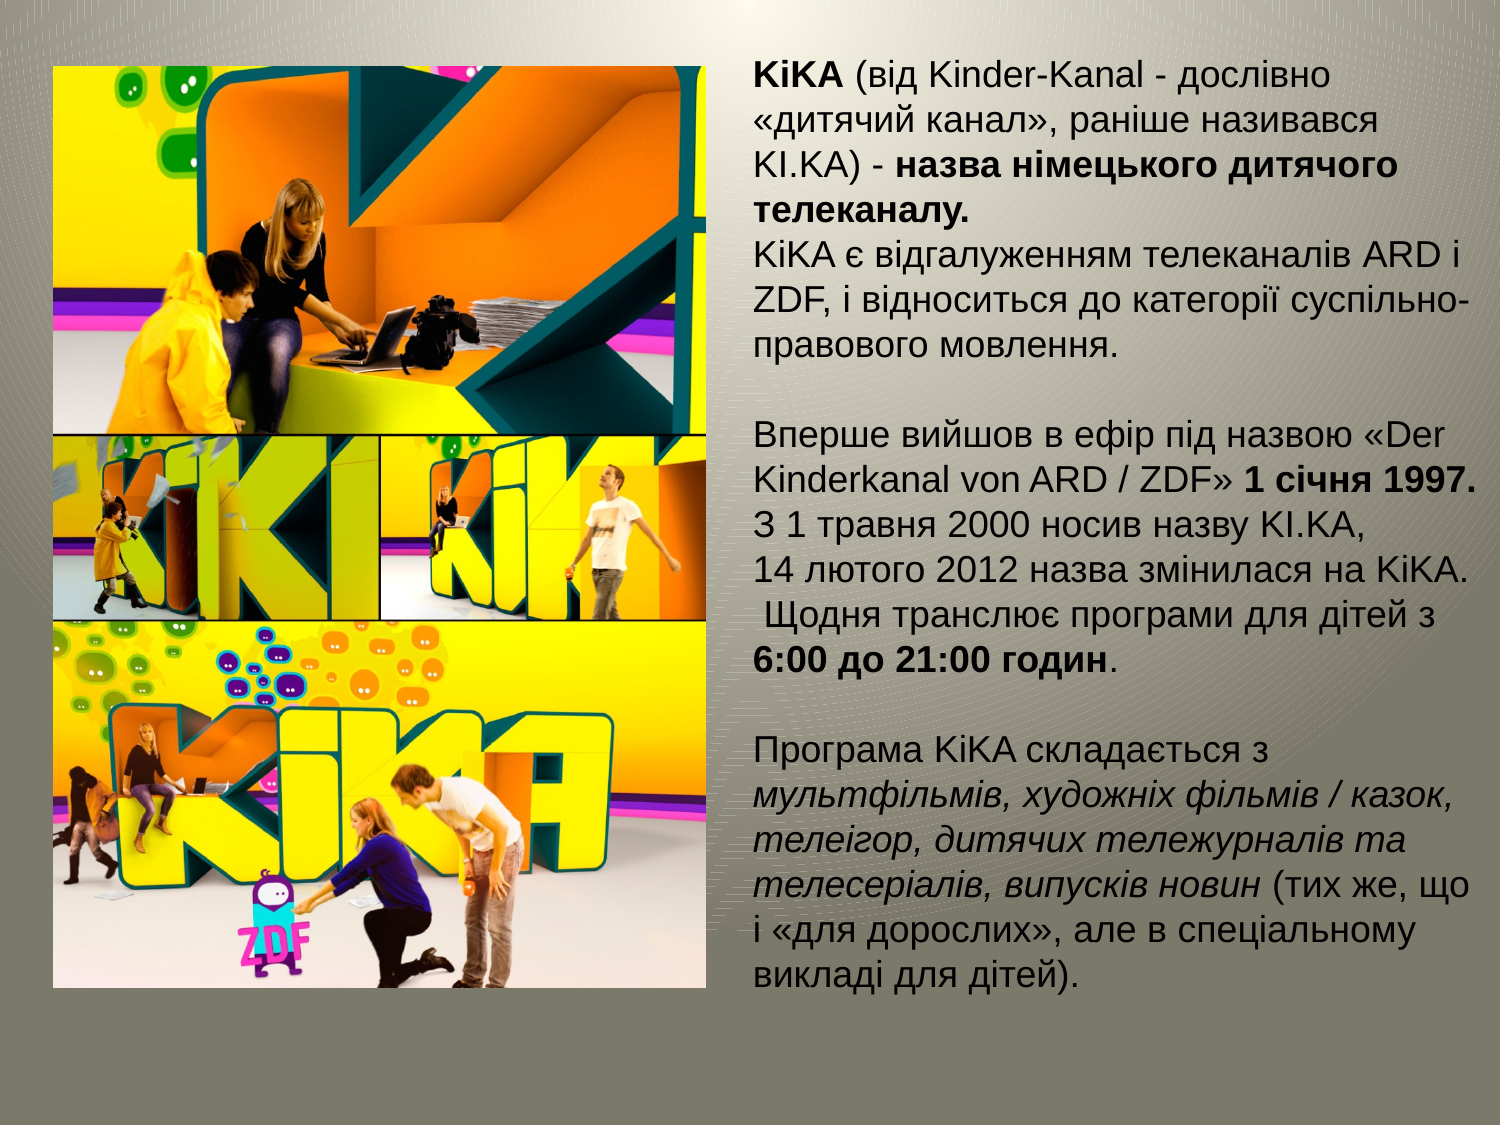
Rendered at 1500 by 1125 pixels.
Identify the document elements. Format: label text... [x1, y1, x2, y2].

text_box KiKA (від Kinder-Kanal - дослівно «дитячий канал», раніше називався KI.KA) - назва німецького дитячого телеканалу. KiKA є відгалуженням телеканалів ARD і ZDF, і відноситься до категорії суспільно-правового мовлення. Вперше вийшов в ефір під назвою «Der Kinderkanal von ARD / ZDF» 1 січня 1997. З 1 травня 2000 носив назву KI.KA, 14 лютого 2012 назва змінилася на KiKA. Щодня транслює програми для дітей з 6:00 до 21:00 годин. Програма KiKA складається з мультфільмів, художніх фільмів / казок, телеігор, дитячих тележурналів та телесеріалів, випусків новин (тих же, що і «для дорослих», але в спеціальному викладі для дітей). [738, 42, 1500, 1003]
picture [52, 66, 707, 988]
